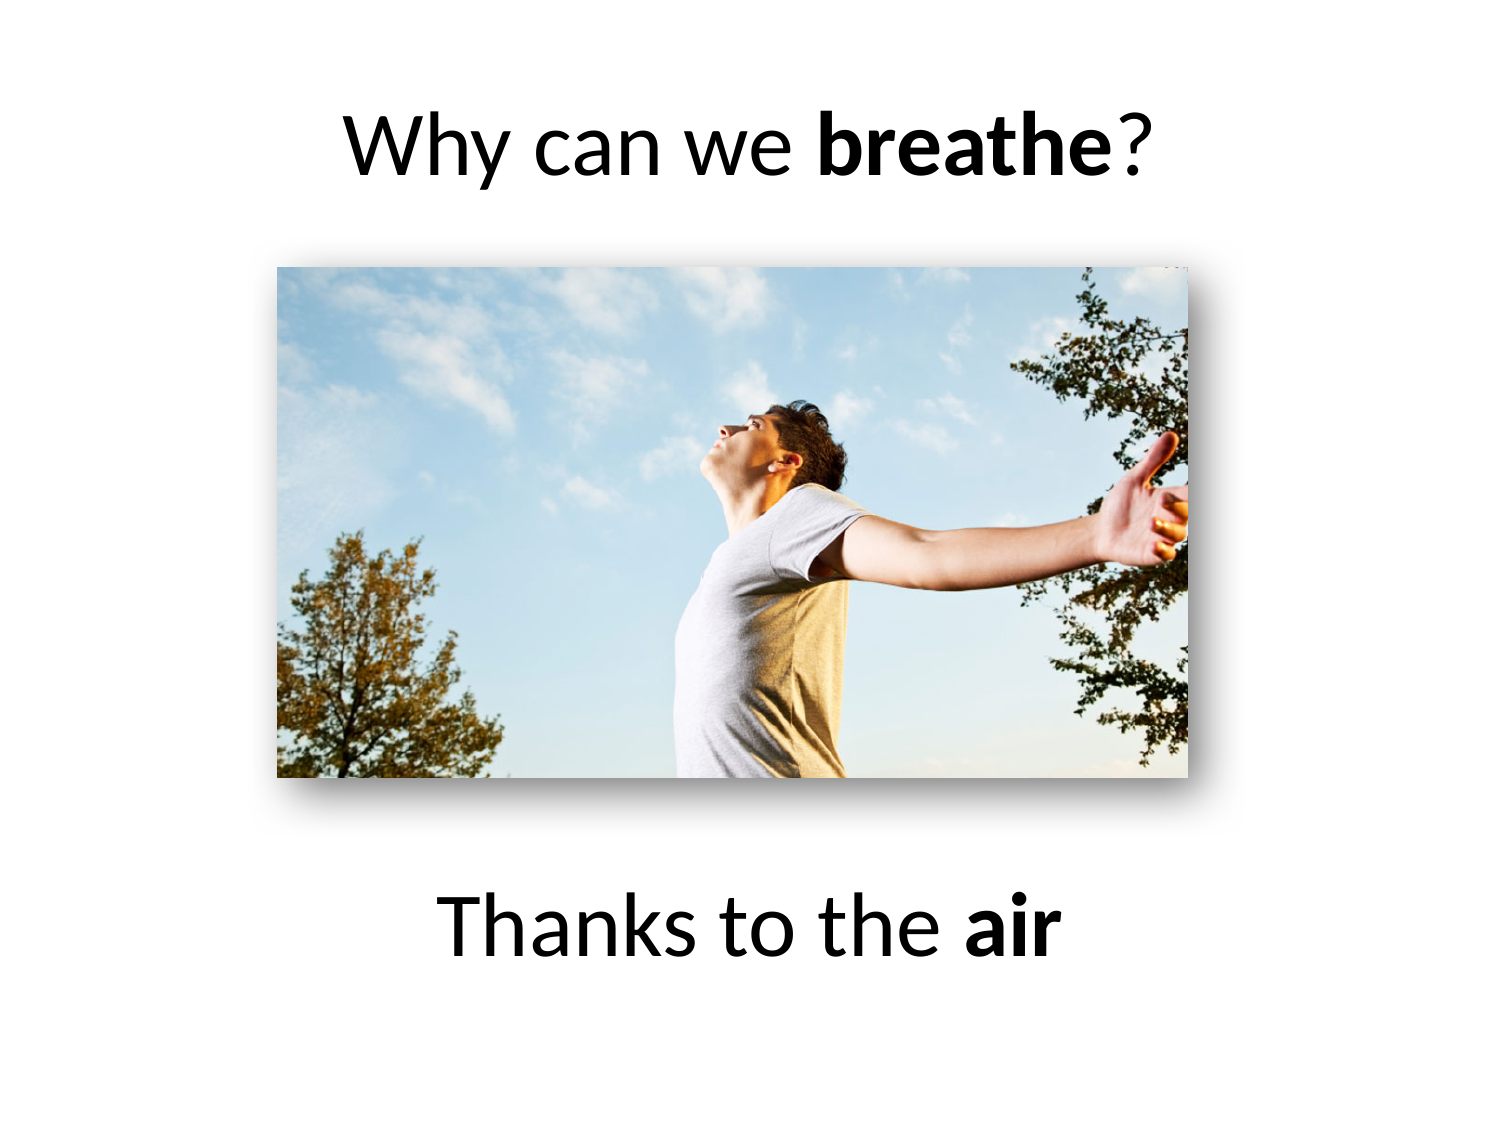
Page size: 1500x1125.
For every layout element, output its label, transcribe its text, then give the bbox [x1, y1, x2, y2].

picture [277, 266, 1188, 778]
text_box Thanks to the air [0, 857, 1500, 983]
title Why can we breathe? [75, 45, 1425, 233]
